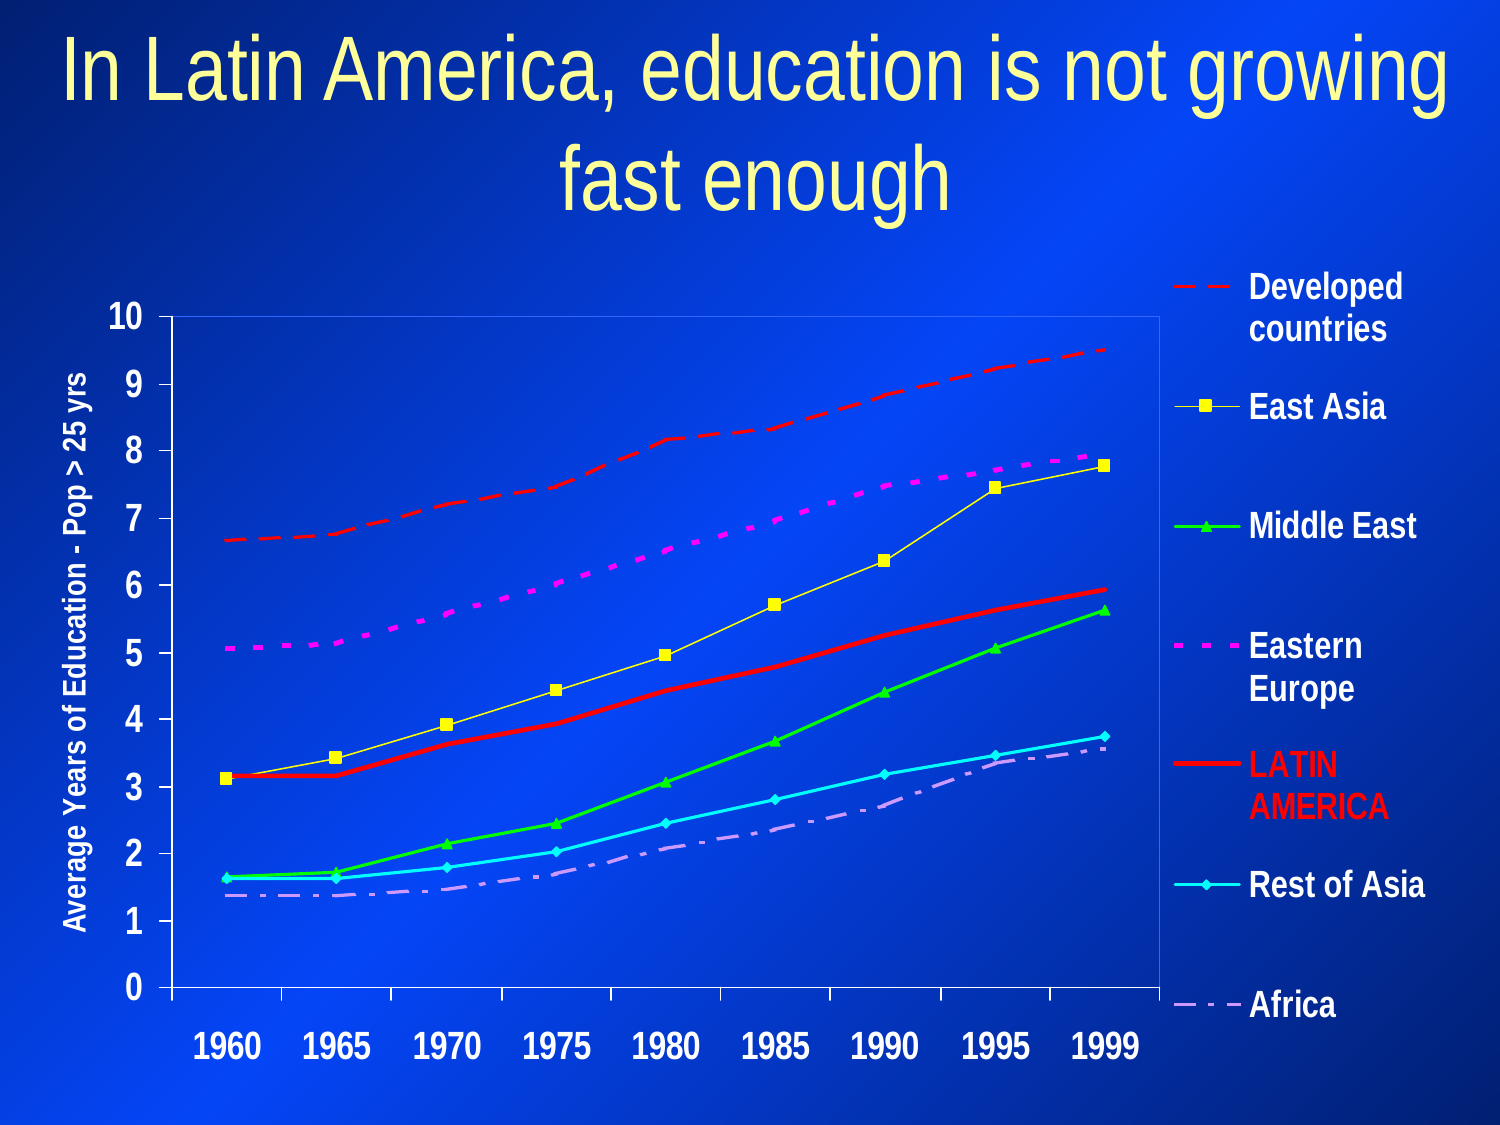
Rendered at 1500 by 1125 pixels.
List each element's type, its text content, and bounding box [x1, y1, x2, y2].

title In Latin America, education is not growing fast enough [37, 24, 1476, 213]
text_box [32, 237, 1445, 1089]
